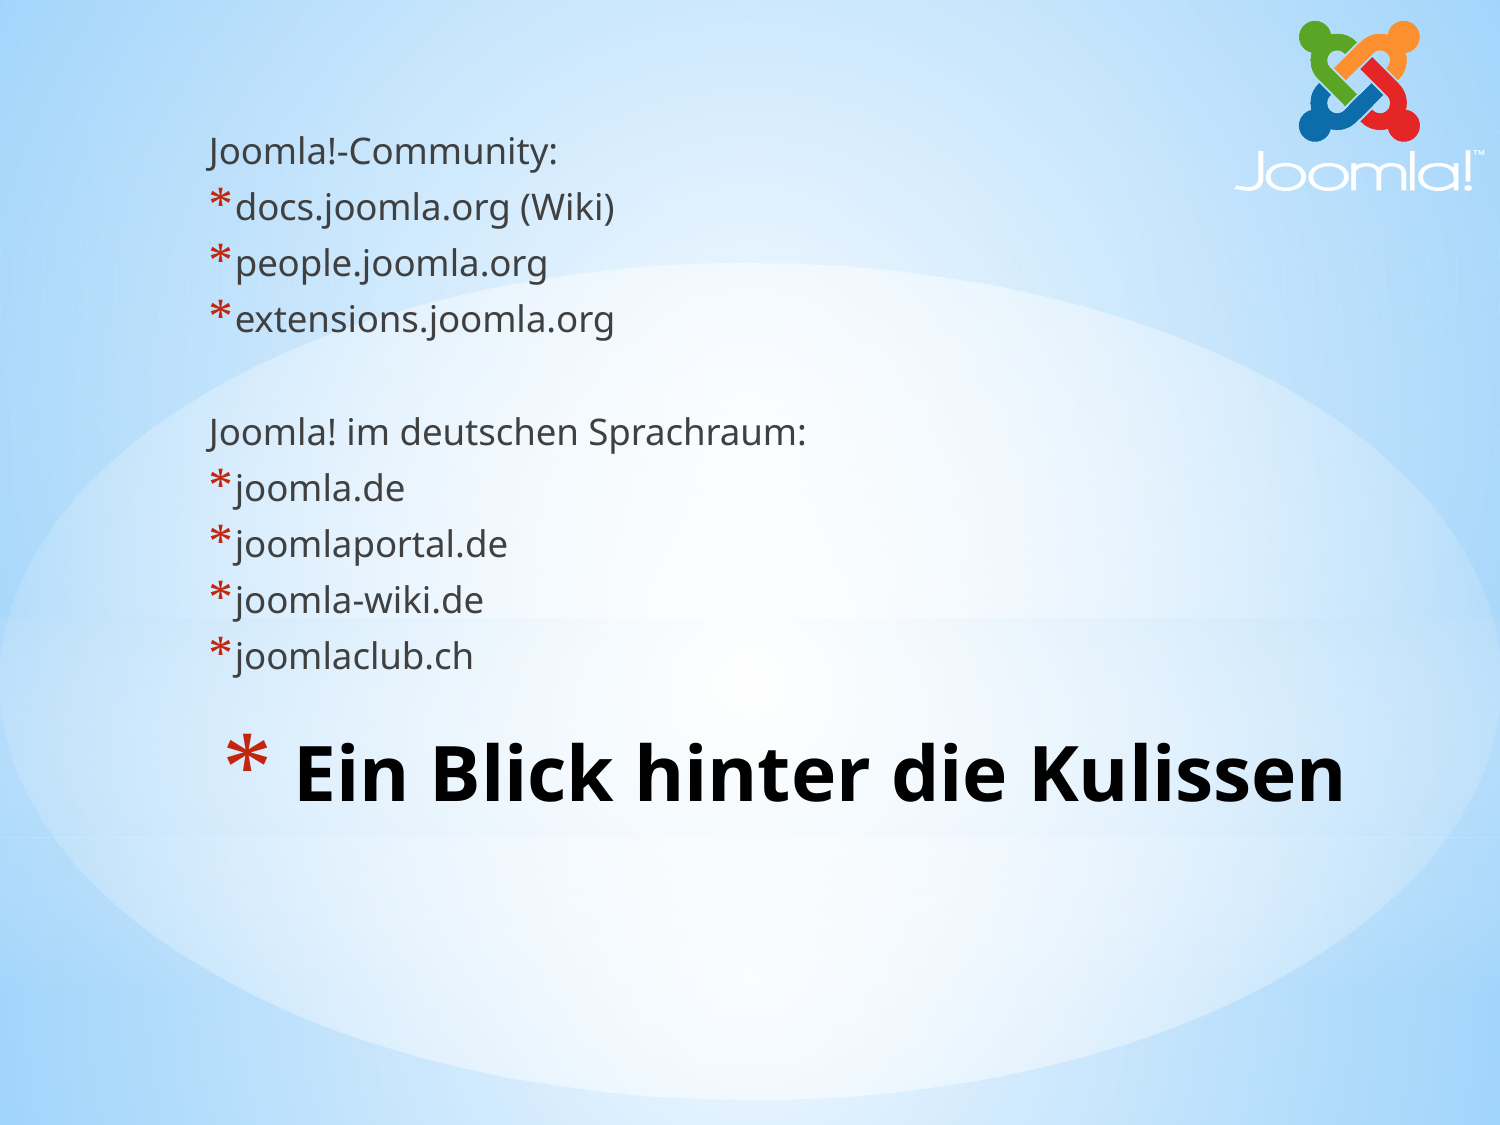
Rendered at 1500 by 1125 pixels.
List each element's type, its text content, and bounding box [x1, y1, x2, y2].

title Ein Blick hinter die Kulissen [159, 717, 1363, 905]
picture [1234, 19, 1485, 191]
list Joomla!-Community: docs.joomla.org (Wiki) people.joomla.org extensions.joomla.org Joomla! im deutschen Sprachraum: joomla.de joomlaportal.de joomla-wiki.de joomlaclub.ch [187, 120, 1238, 690]
